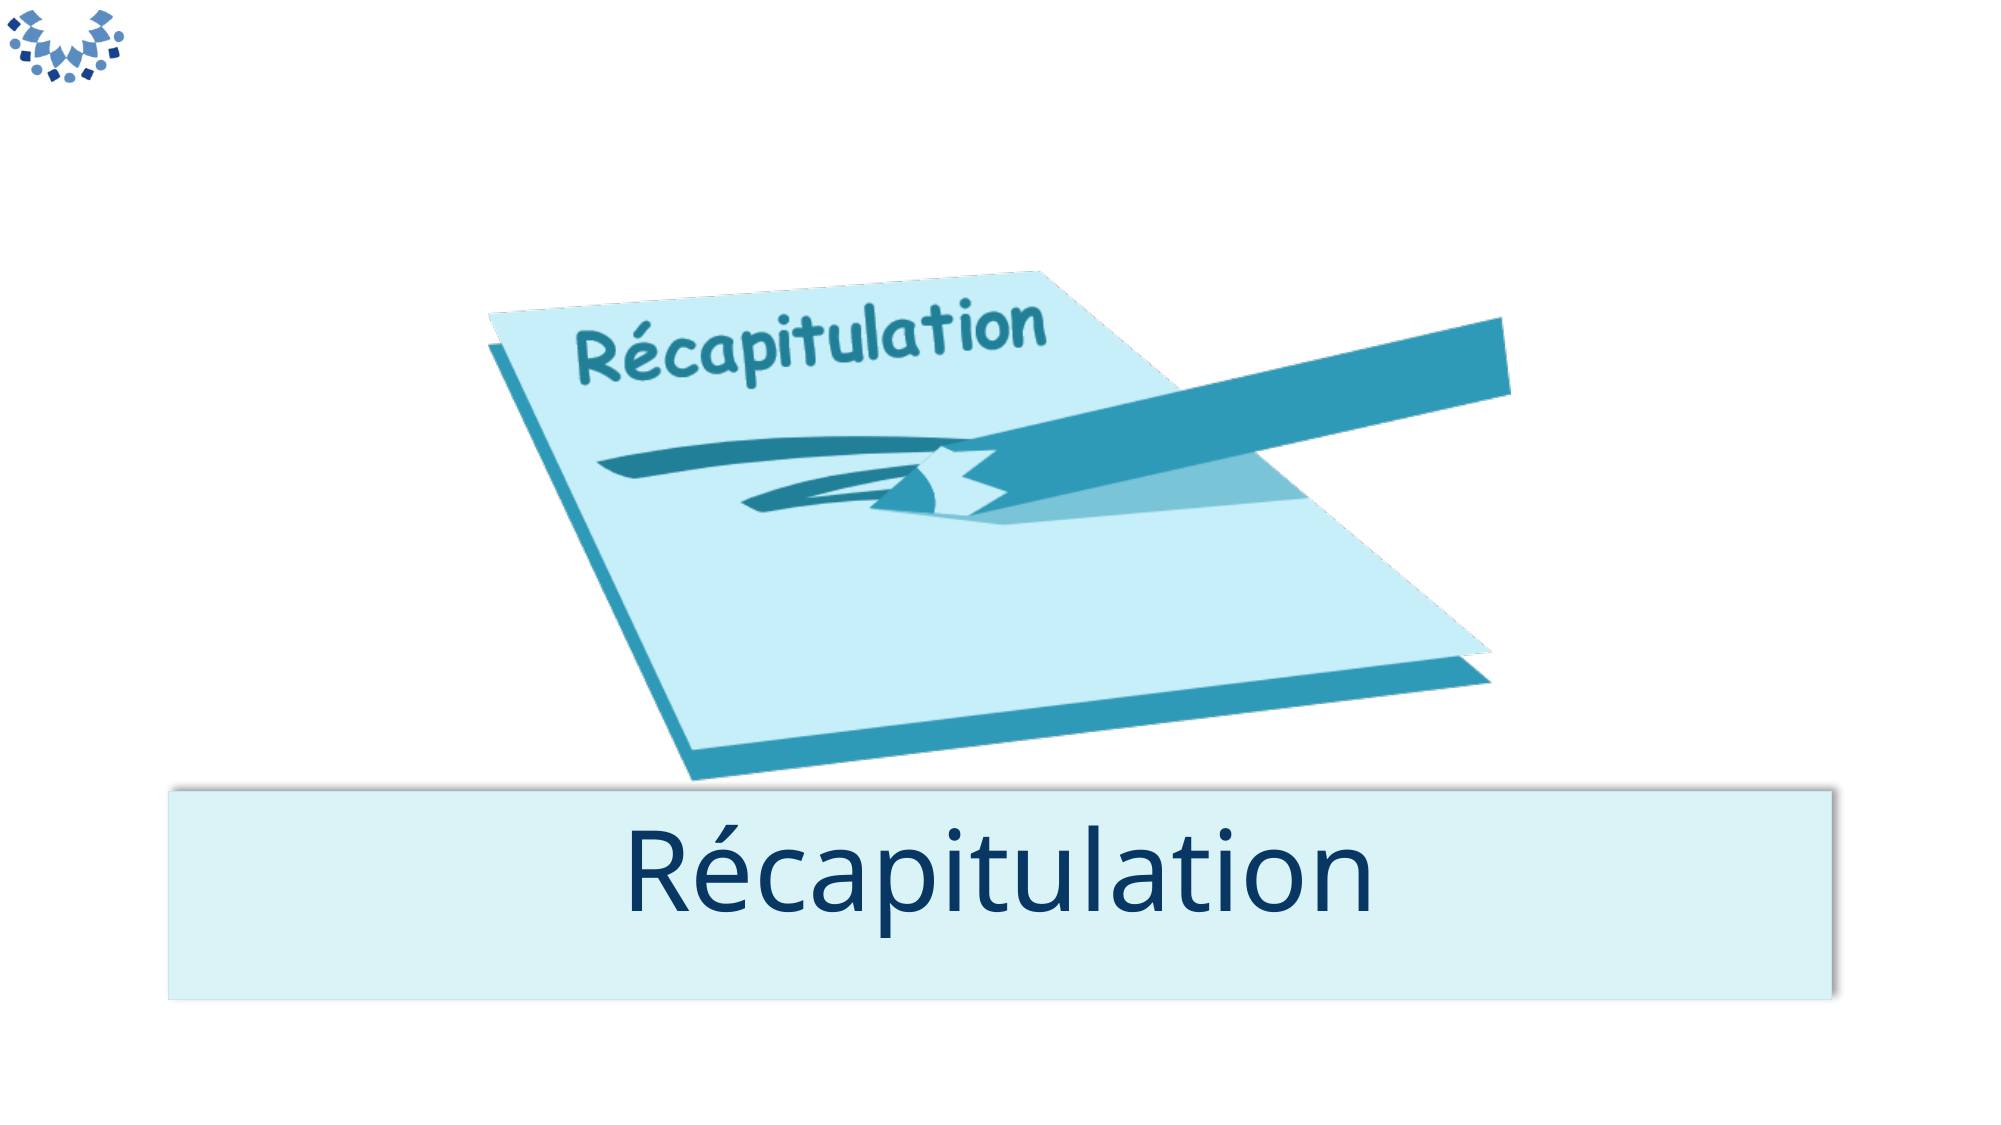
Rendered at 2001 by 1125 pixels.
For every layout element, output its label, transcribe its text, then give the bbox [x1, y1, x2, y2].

picture [0, 10, 129, 87]
text_box Récapitulation [168, 791, 1832, 1000]
picture [488, 269, 1512, 782]
